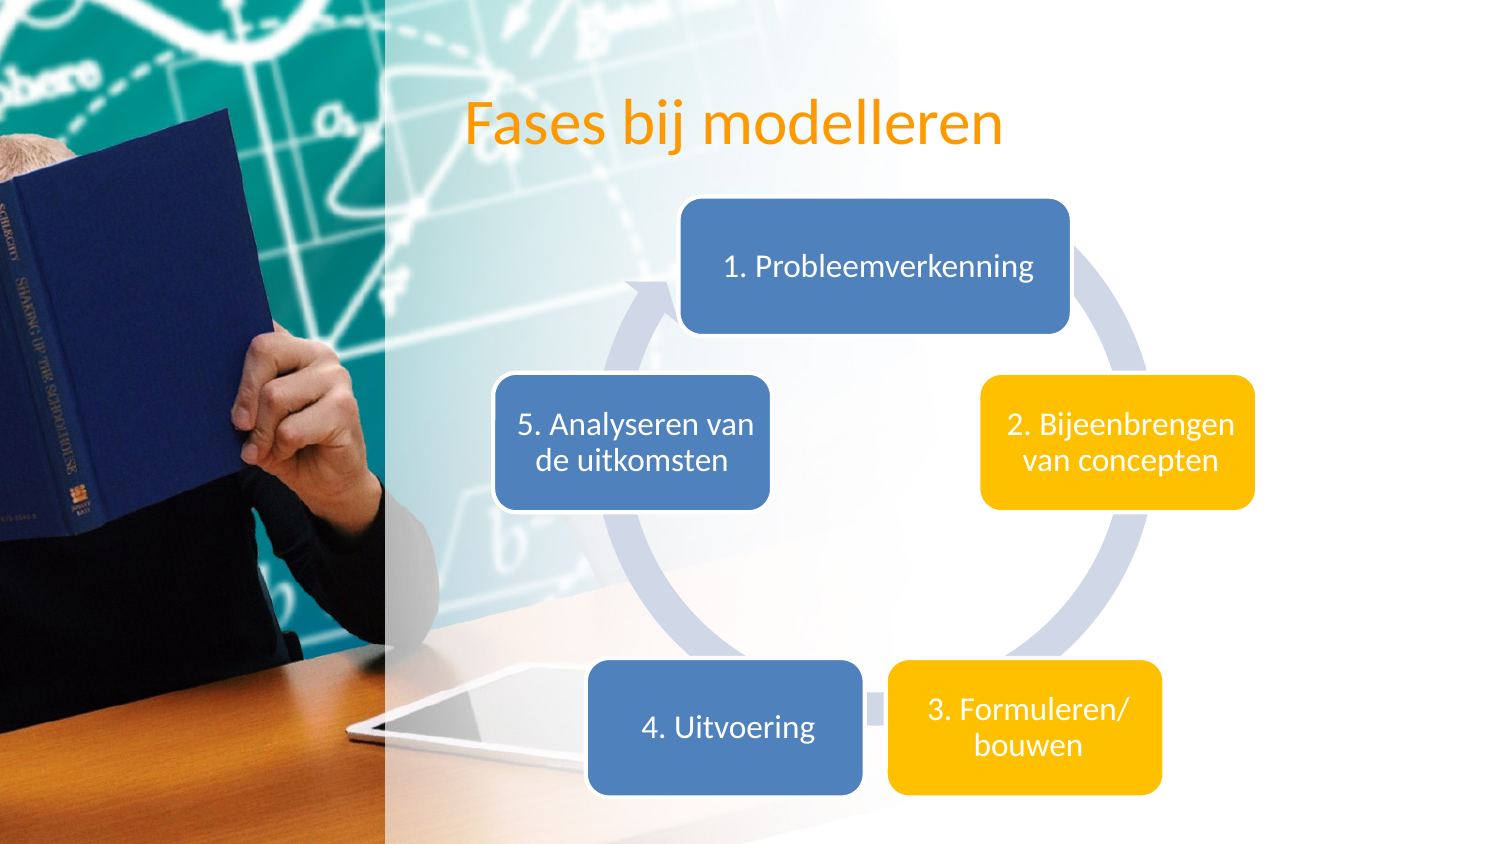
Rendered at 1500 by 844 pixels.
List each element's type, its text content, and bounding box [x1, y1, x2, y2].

title Fases bij modelleren [449, 71, 1427, 166]
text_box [273, 196, 1477, 798]
picture [0, 0, 1500, 844]
